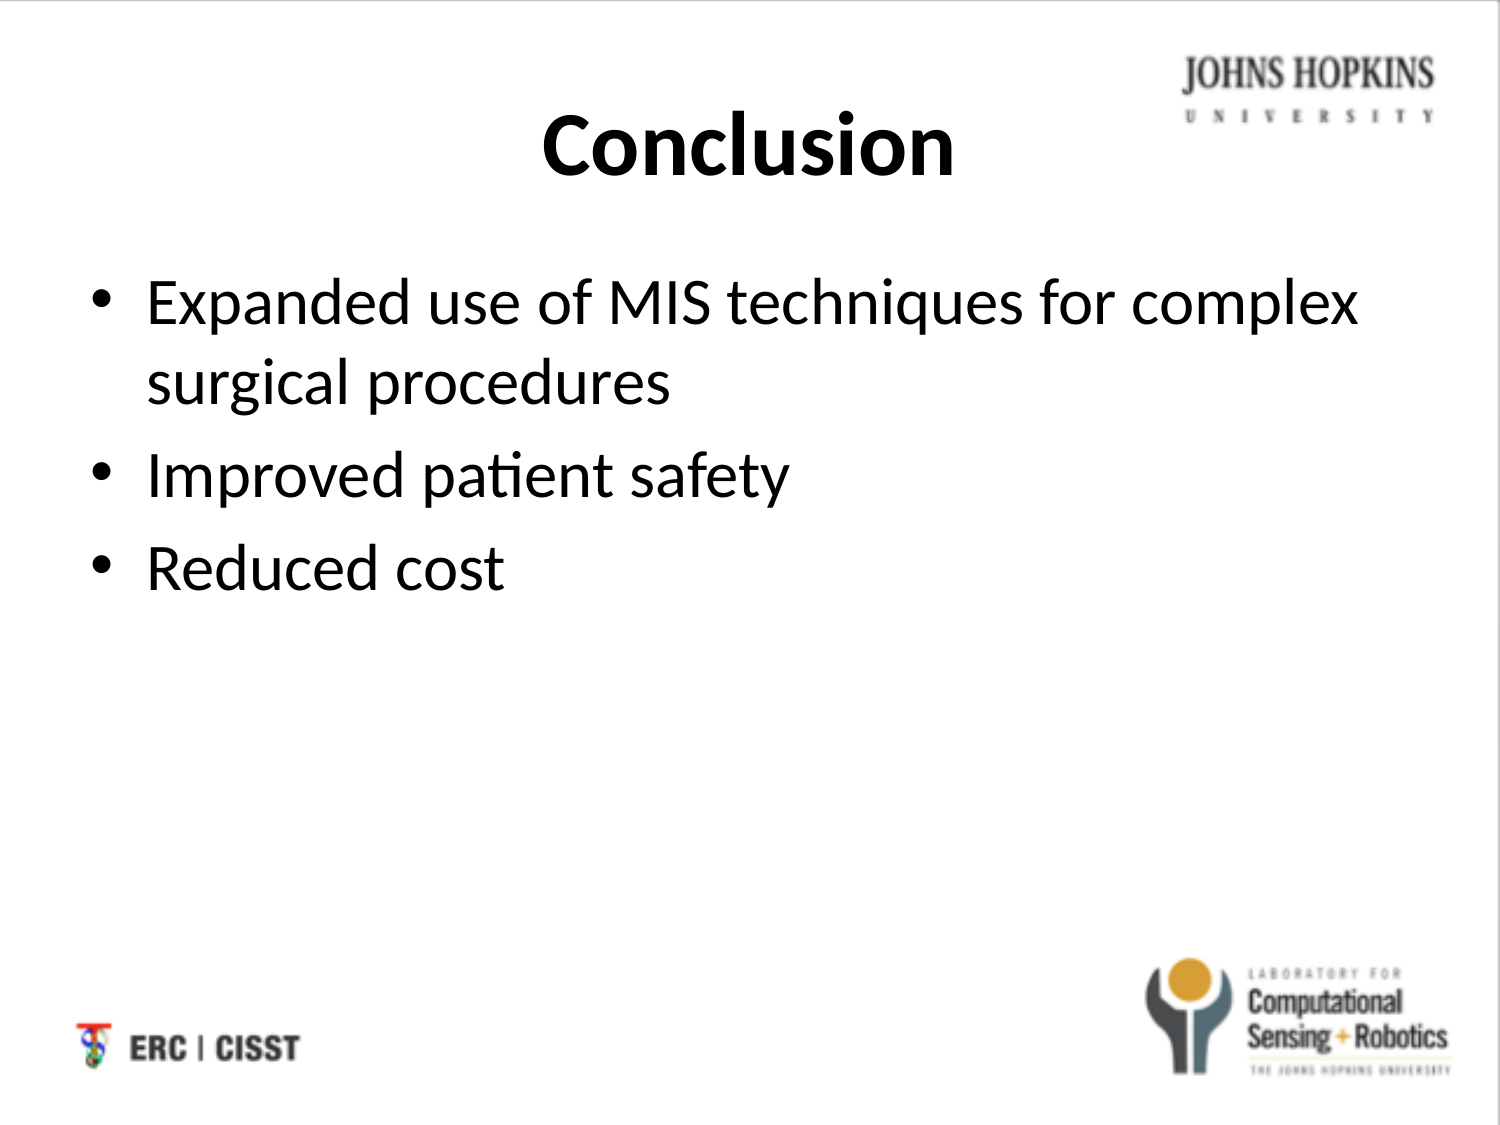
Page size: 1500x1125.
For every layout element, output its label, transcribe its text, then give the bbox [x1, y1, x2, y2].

title Conclusion [75, 45, 1425, 233]
picture [0, 0, 1500, 1125]
list Expanded use of MIS techniques for complex surgical procedures Improved patient safety Reduced cost [75, 249, 1425, 993]
